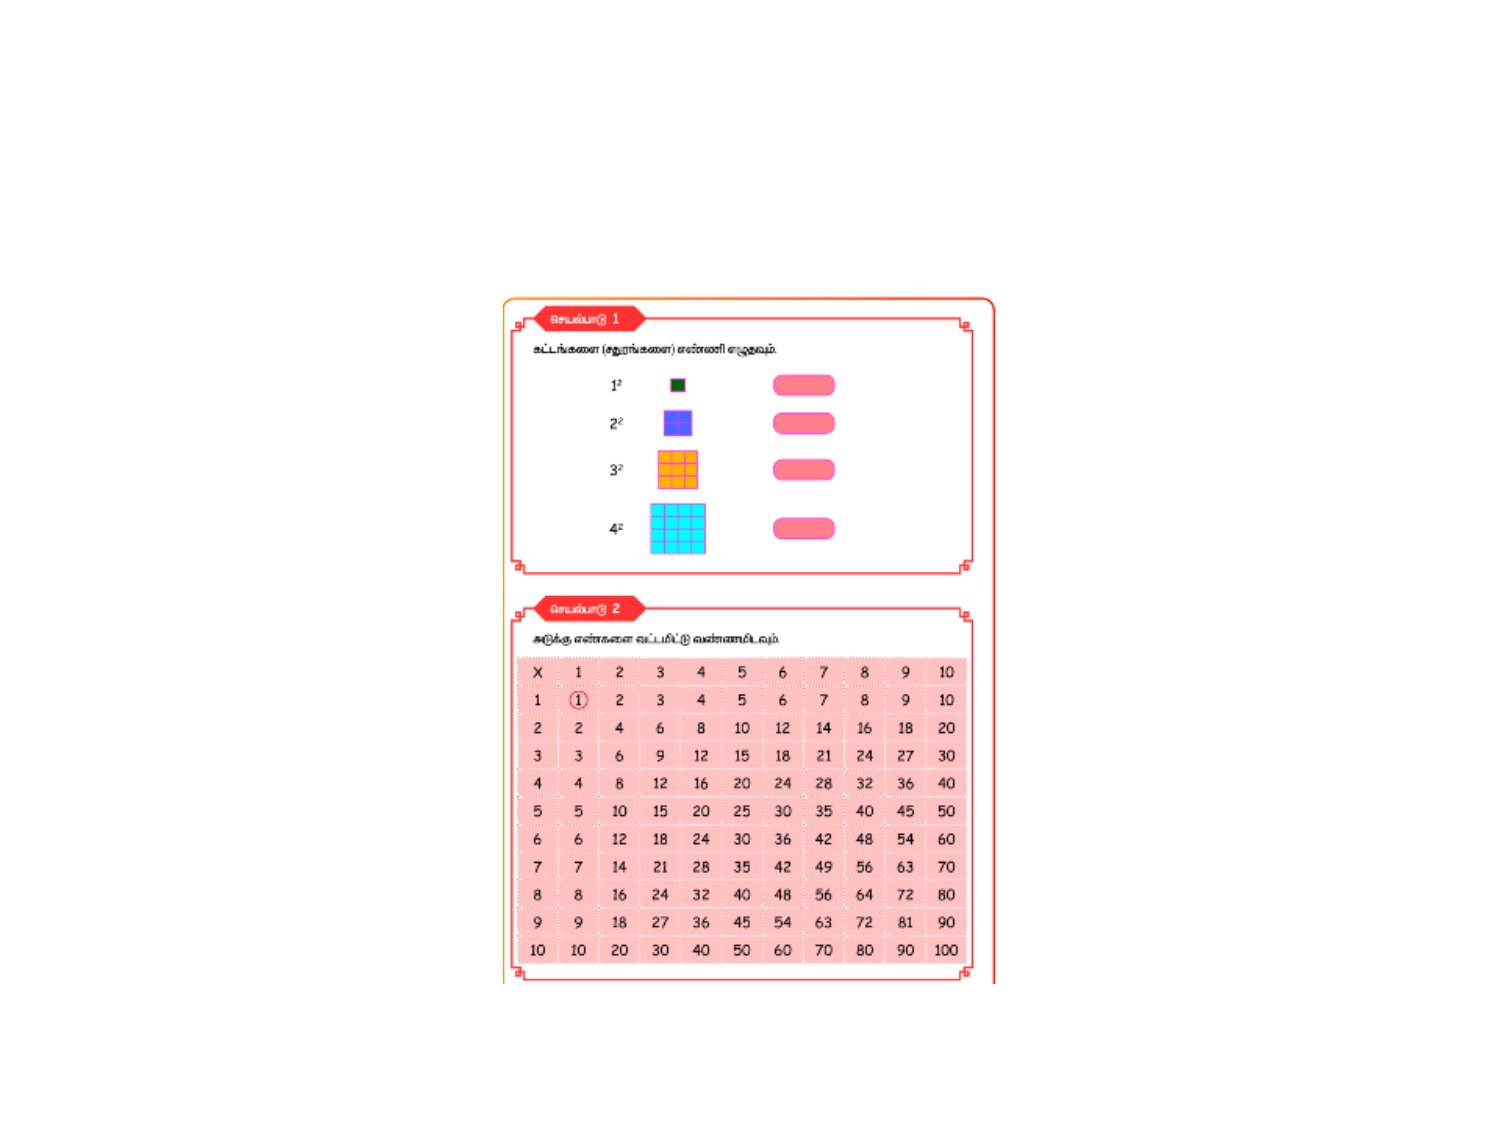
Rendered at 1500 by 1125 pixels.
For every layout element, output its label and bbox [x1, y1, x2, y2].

list [502, 283, 998, 984]
